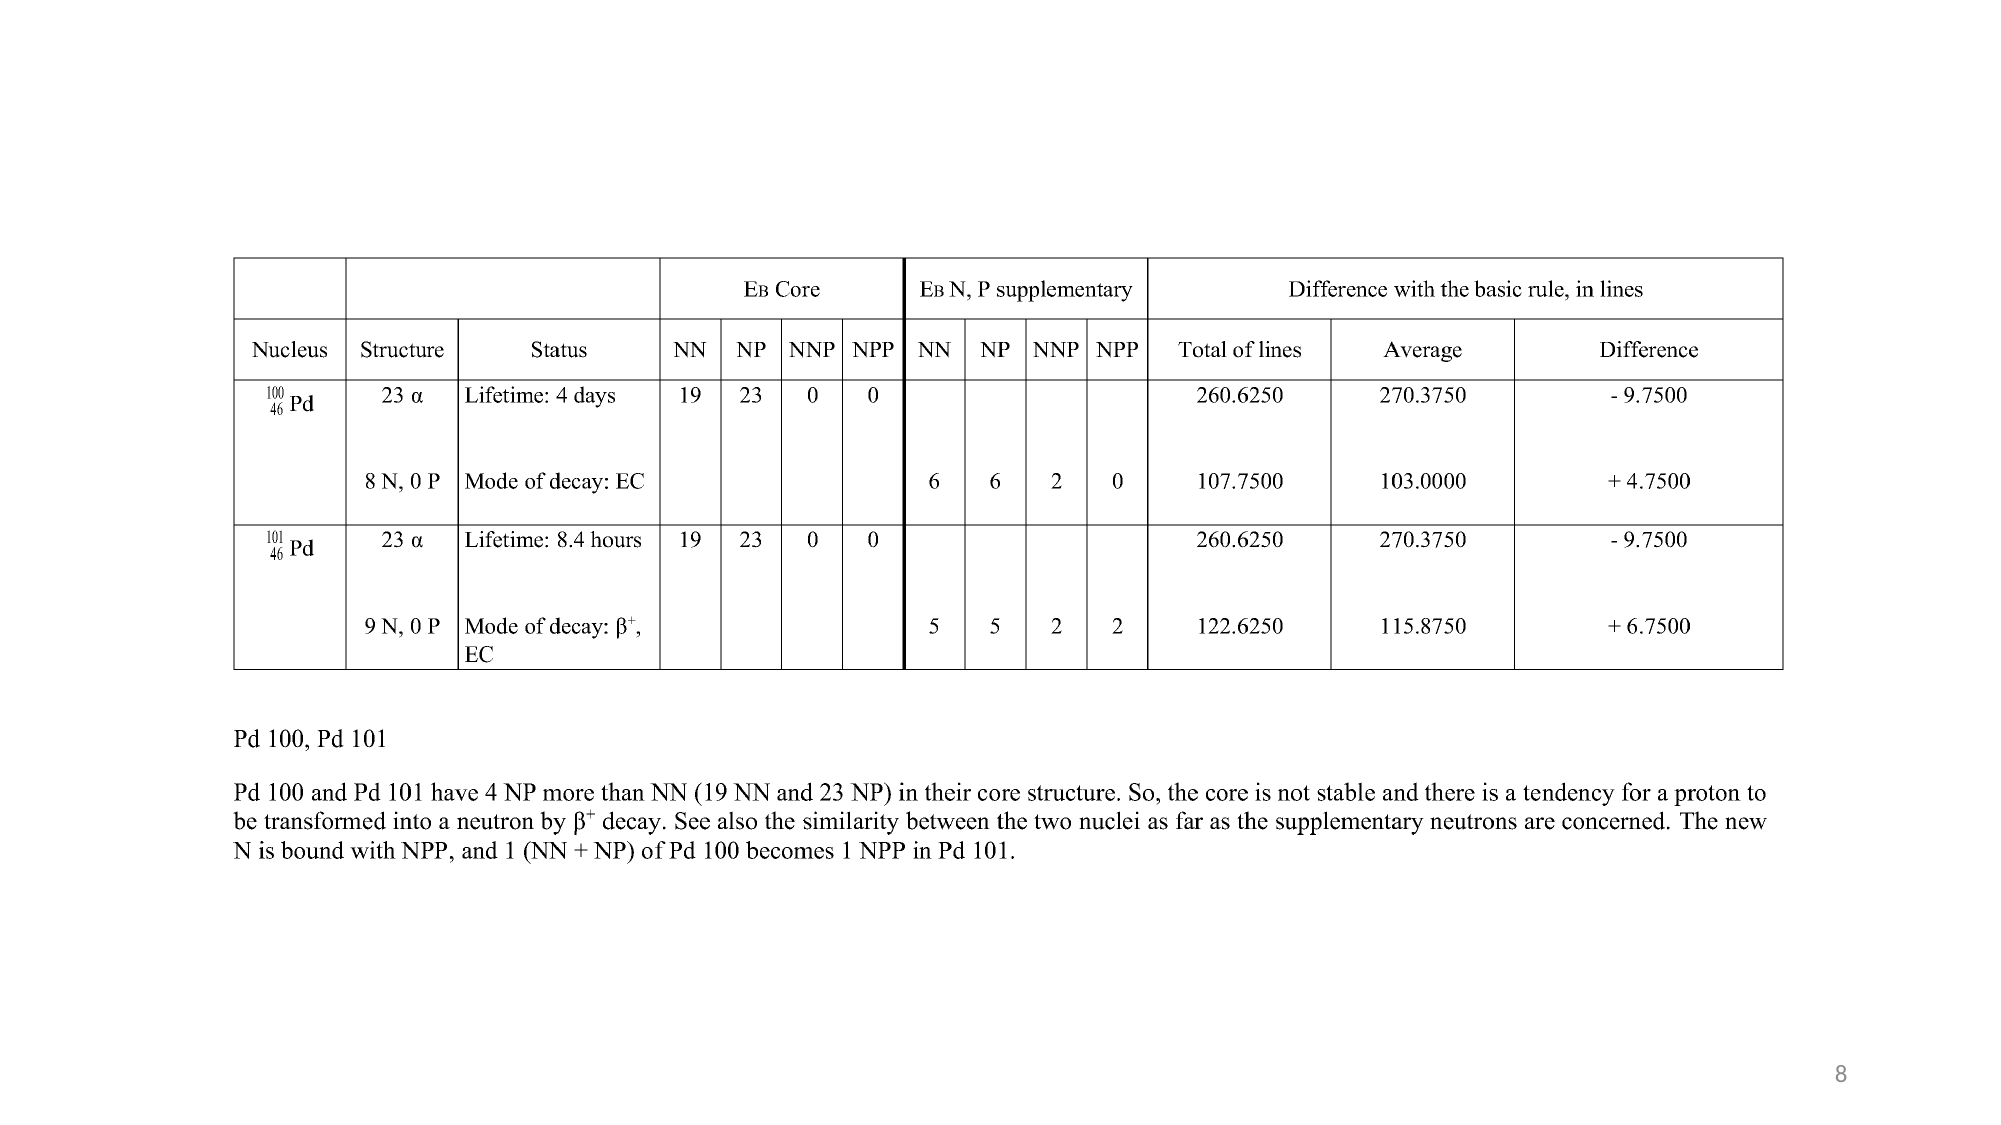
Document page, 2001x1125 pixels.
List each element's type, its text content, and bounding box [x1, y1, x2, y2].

slide_number 8 [1412, 1042, 1863, 1103]
picture [114, 189, 1886, 935]
